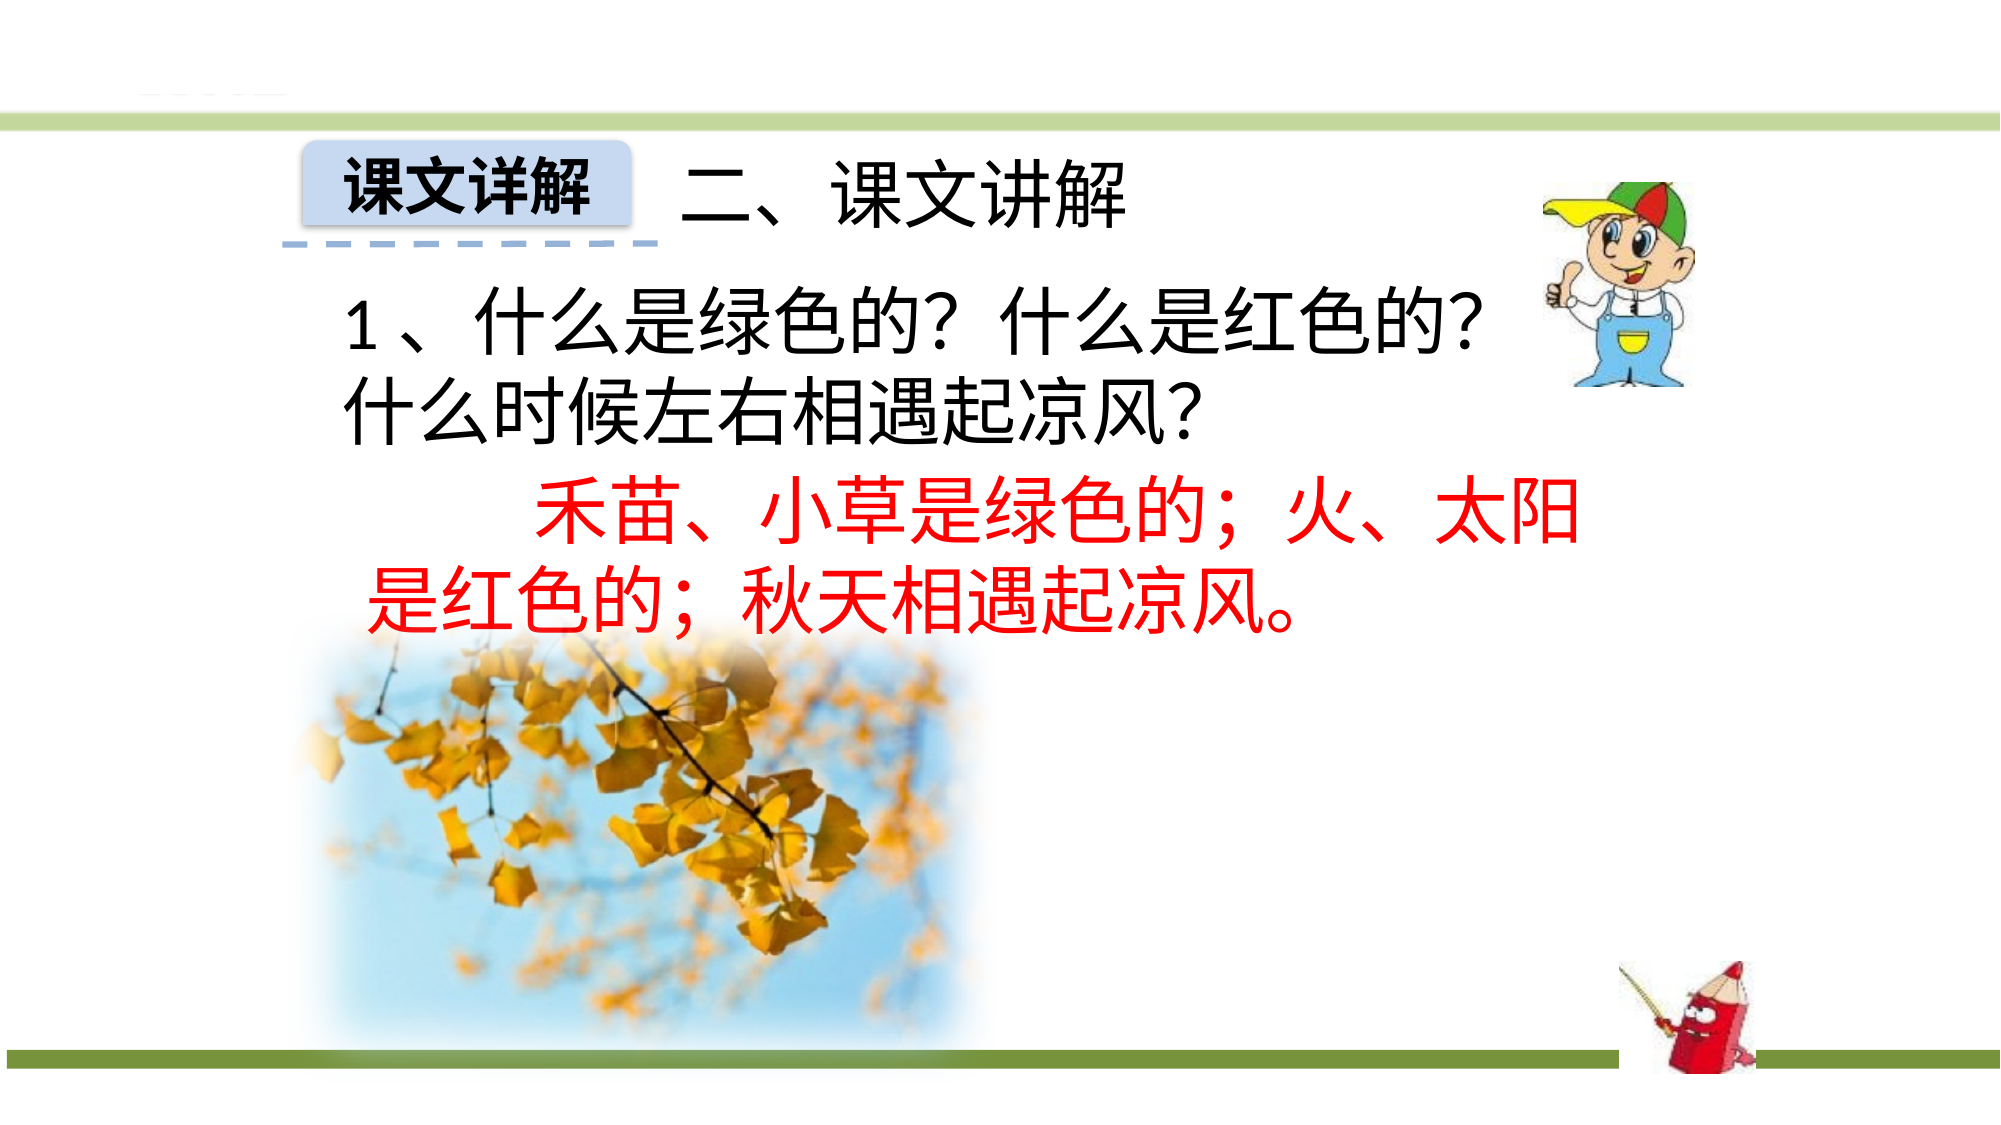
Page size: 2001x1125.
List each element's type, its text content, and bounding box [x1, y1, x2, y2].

text_box 1、什么是绿色的？什么是红色的？什么时候左右相遇起凉风？ [326, 267, 1591, 462]
text_box 二、课文讲解 [663, 140, 1144, 246]
text_box 课文详解 [302, 139, 632, 226]
picture [1619, 961, 1756, 1074]
text_box 禾苗、小草是绿色的；火、太阳是红色的；秋天相遇起凉风。 [350, 456, 1615, 651]
picture [0, 94, 2000, 1087]
